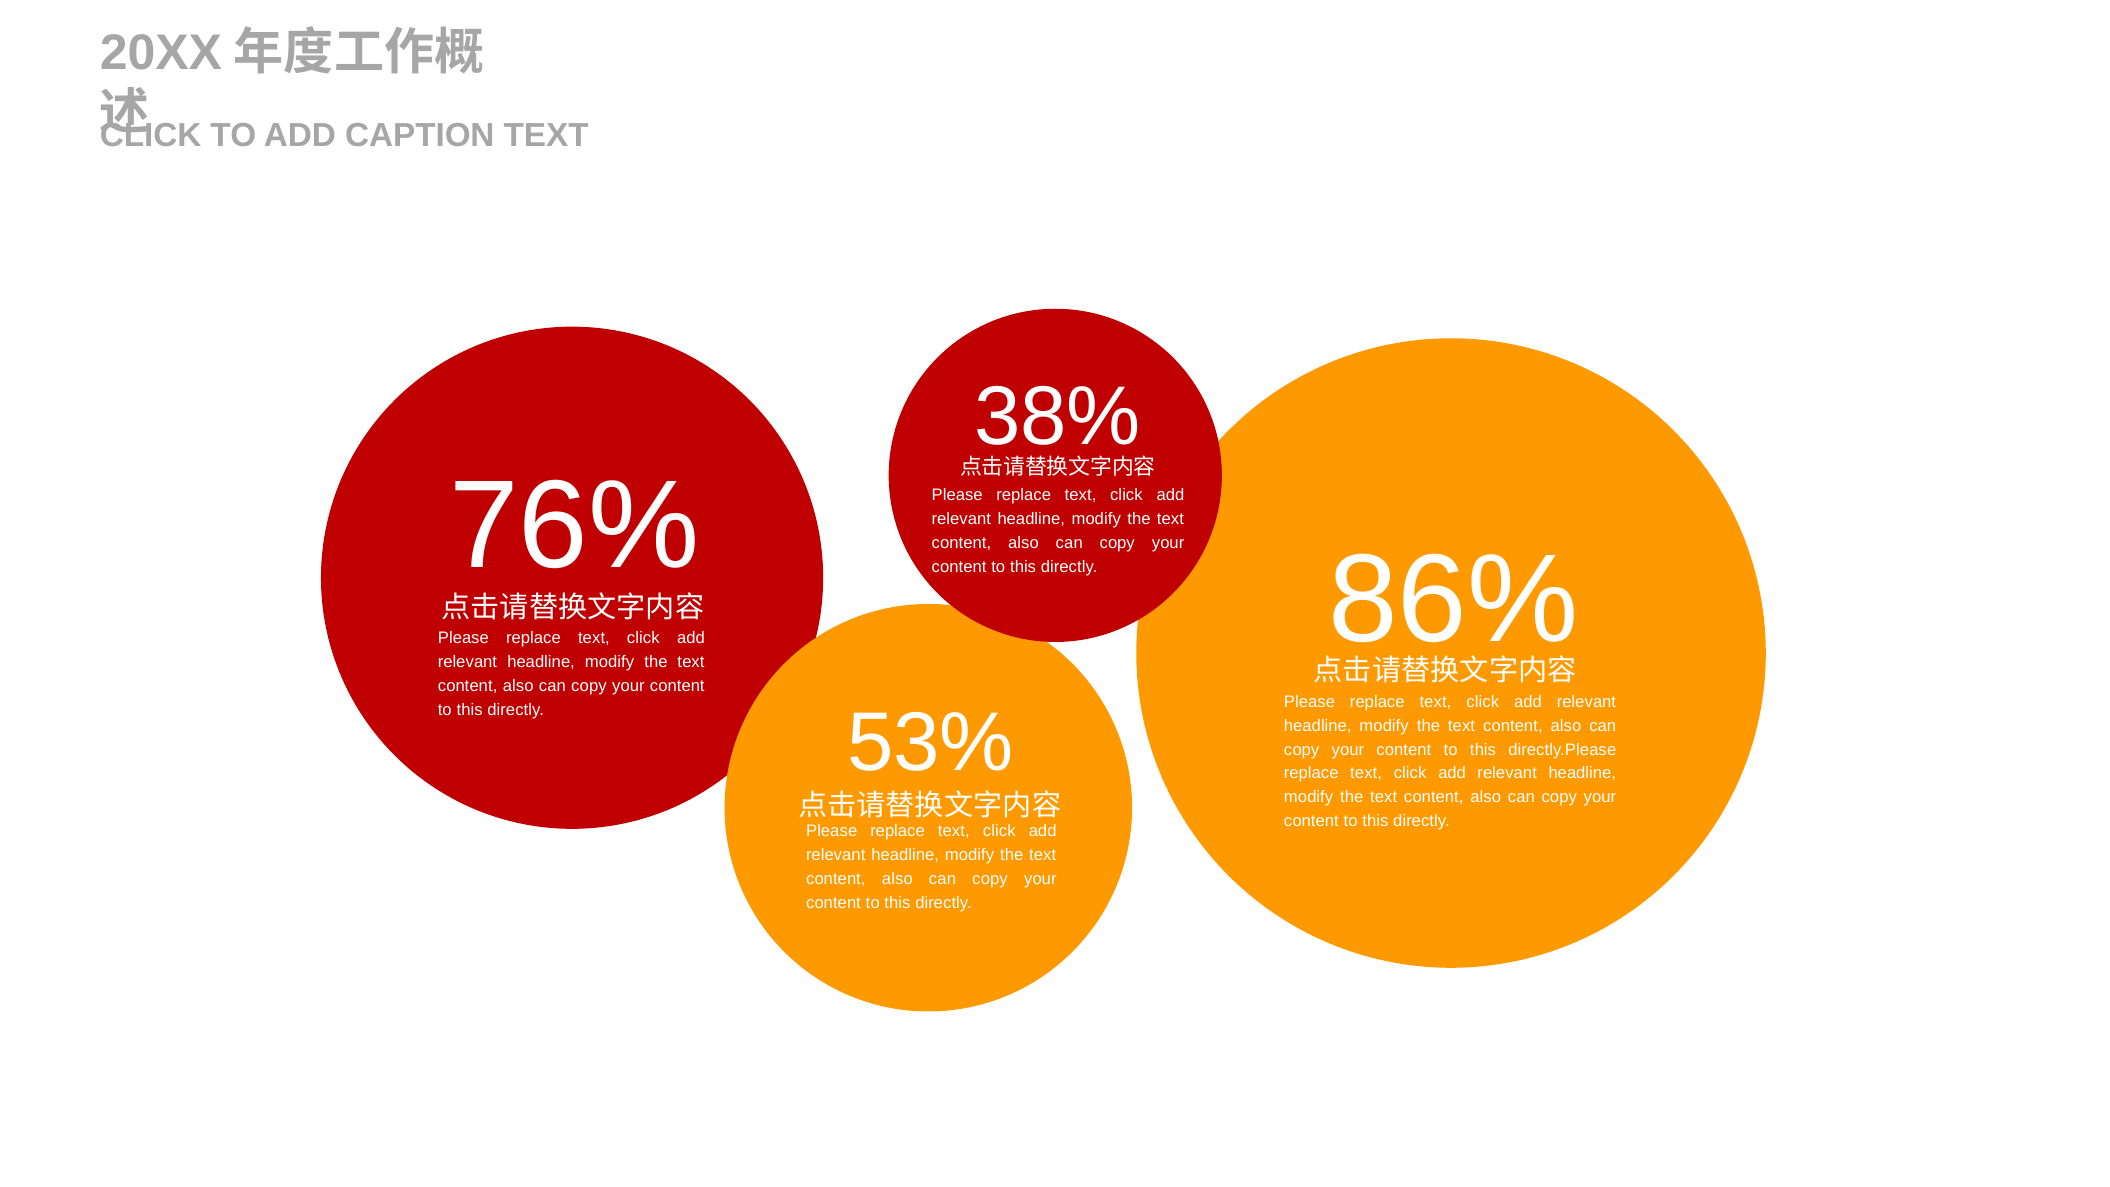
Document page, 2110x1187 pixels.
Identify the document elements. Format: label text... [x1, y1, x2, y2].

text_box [724, 603, 1133, 1012]
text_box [320, 326, 824, 829]
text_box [888, 308, 1222, 642]
text_box CLICK TO ADD CAPTION TEXT [99, 113, 629, 154]
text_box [1136, 338, 1766, 968]
text_box 20XX年度工作概述 [99, 19, 534, 113]
